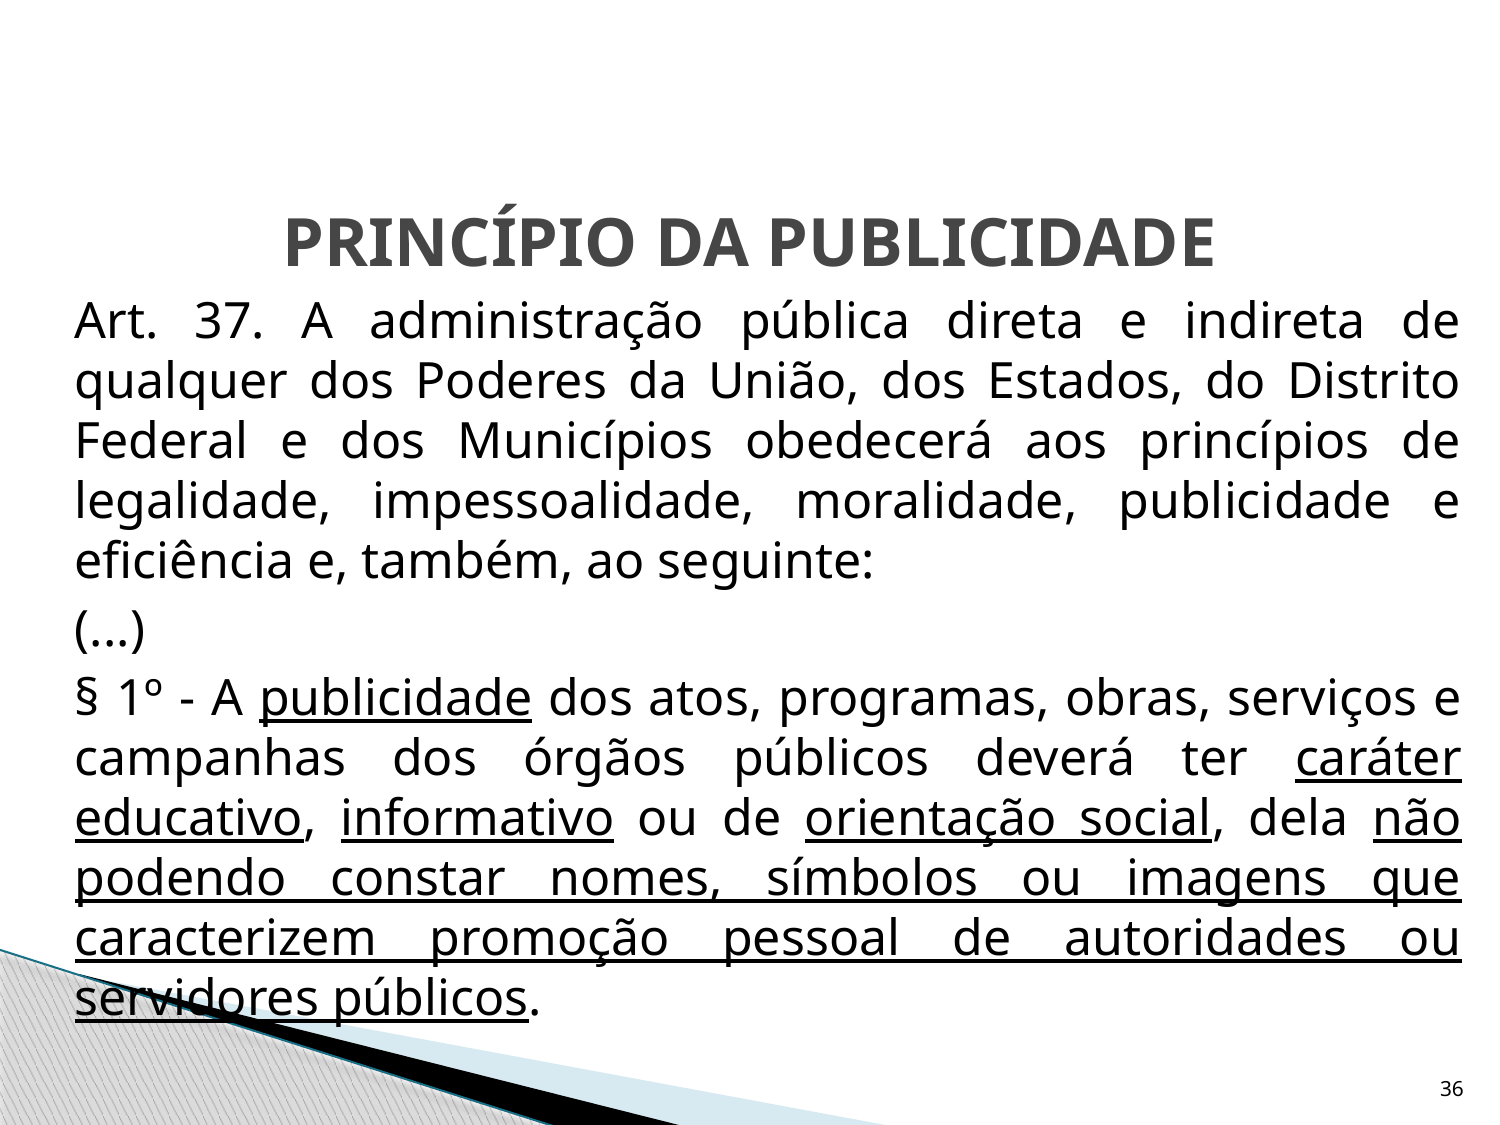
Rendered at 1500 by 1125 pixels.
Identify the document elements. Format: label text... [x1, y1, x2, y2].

title PRINCÍPIO DA PUBLICIDADE [0, 175, 1500, 305]
list Art. 37. A administração pública direta e indireta de qualquer dos Poderes da União, dos Estados, do Distrito Federal e dos Municípios obedecerá aos princípios de legalidade, impessoalidade, moralidade, publicidade e eficiência e, também, ao seguinte: (...) § 1º - A publicidade dos atos, programas, obras, serviços e campanhas dos órgãos públicos deverá ter caráter educativo, informativo ou de orientação social, dela não podendo constar nomes, símbolos ou imagens que caracterizem promoção pessoal de autoridades ou servidores públicos. [0, 281, 1477, 1043]
slide_number 36 [1418, 1051, 1479, 1112]
